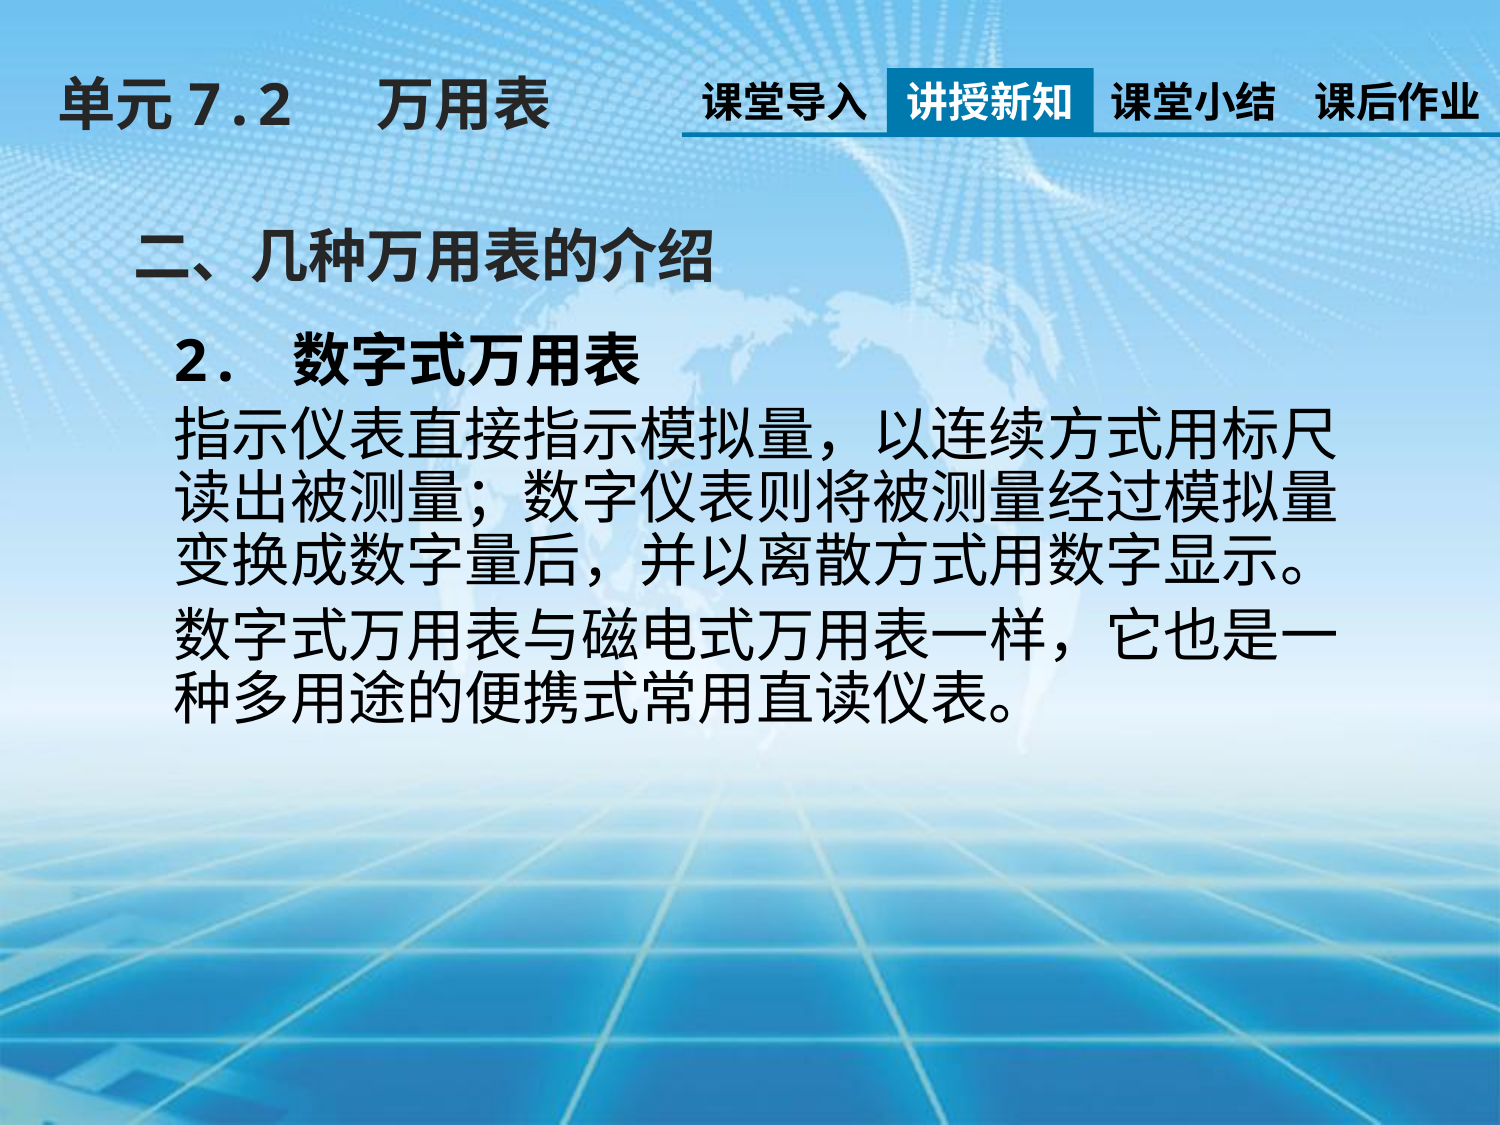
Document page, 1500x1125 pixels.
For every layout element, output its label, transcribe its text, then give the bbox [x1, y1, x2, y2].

text_box 2. 数字式万用表 指示仪表直接指示模拟量，以连续方式用标尺读出被测量；数字仪表则将被测量经过模拟量变换成数字量后，并以离散方式用数字显示。 数字式万用表与磁电式万用表一样，它也是一种多用途的便携式常用直读仪表。 [158, 323, 1398, 841]
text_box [42, 59, 1500, 146]
picture [0, 0, 1500, 1125]
text_box 二、几种万用表的介绍 [118, 211, 1398, 297]
